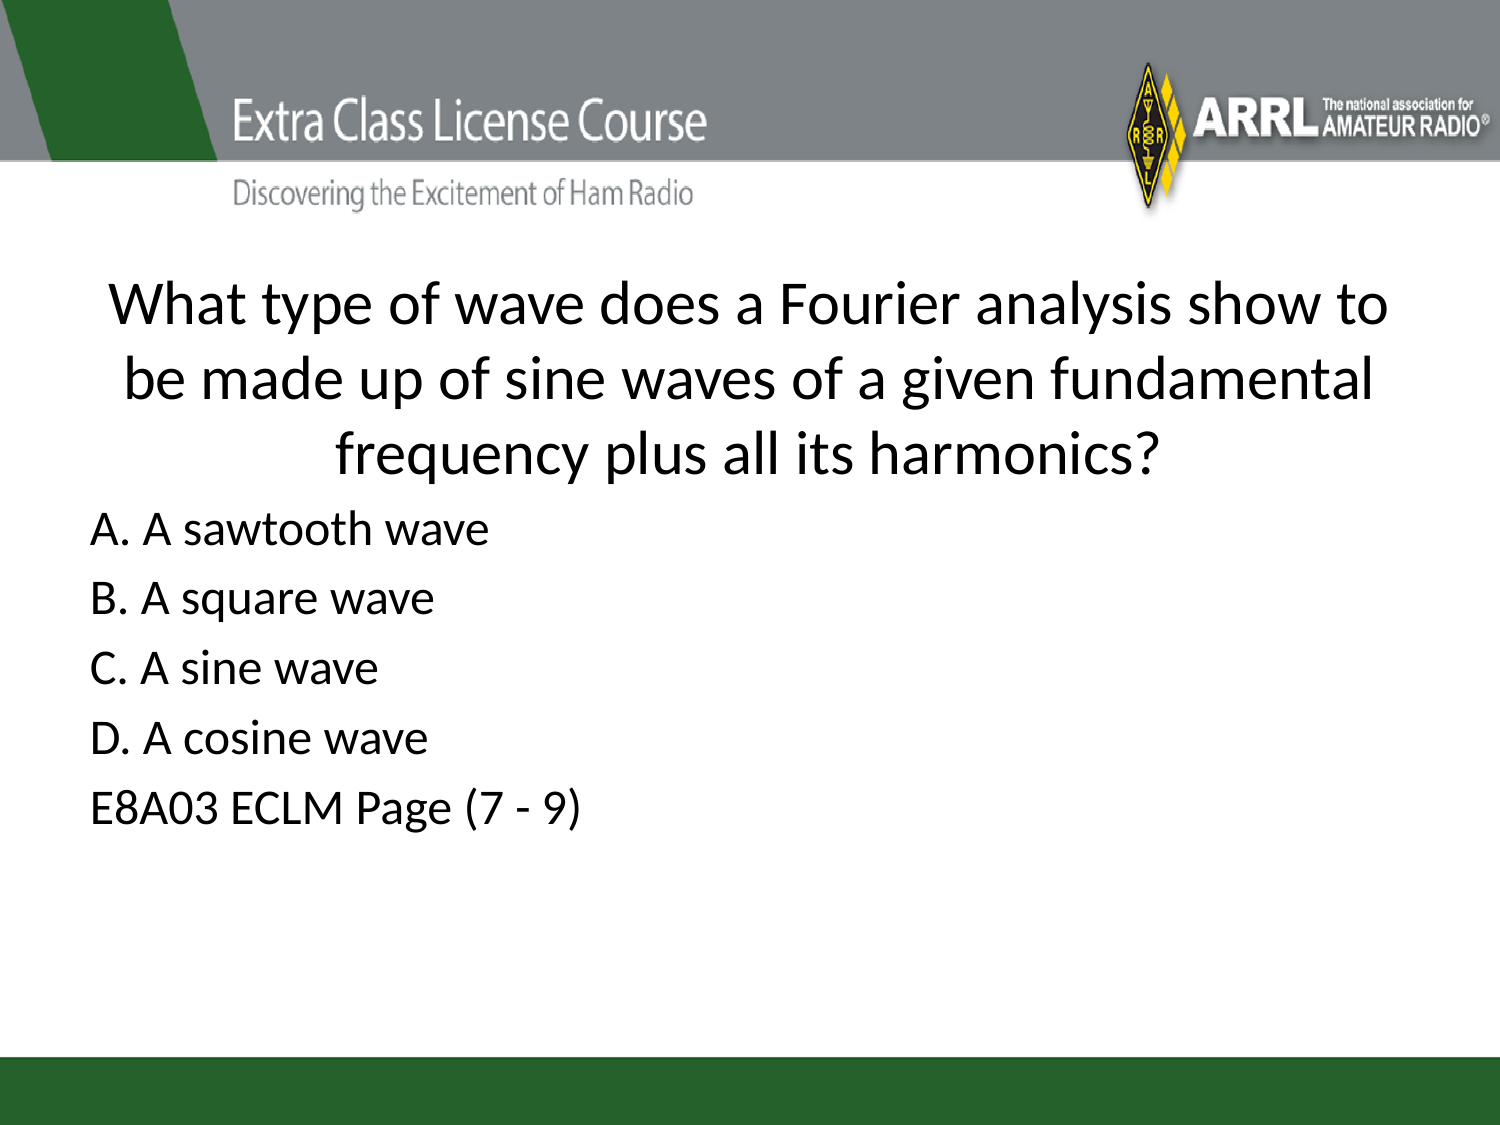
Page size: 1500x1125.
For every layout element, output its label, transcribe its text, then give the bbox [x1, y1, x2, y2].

picture [0, 0, 1500, 1125]
list A. A sawtooth wave B. A square wave C. A sine wave D. A cosine wave E8A03 ECLM Page (7 - 9) [75, 487, 1425, 1005]
title What type of wave does a Fourier analysis show to be made up of sine waves of a given fundamental frequency plus all its harmonics? [75, 254, 1425, 435]
